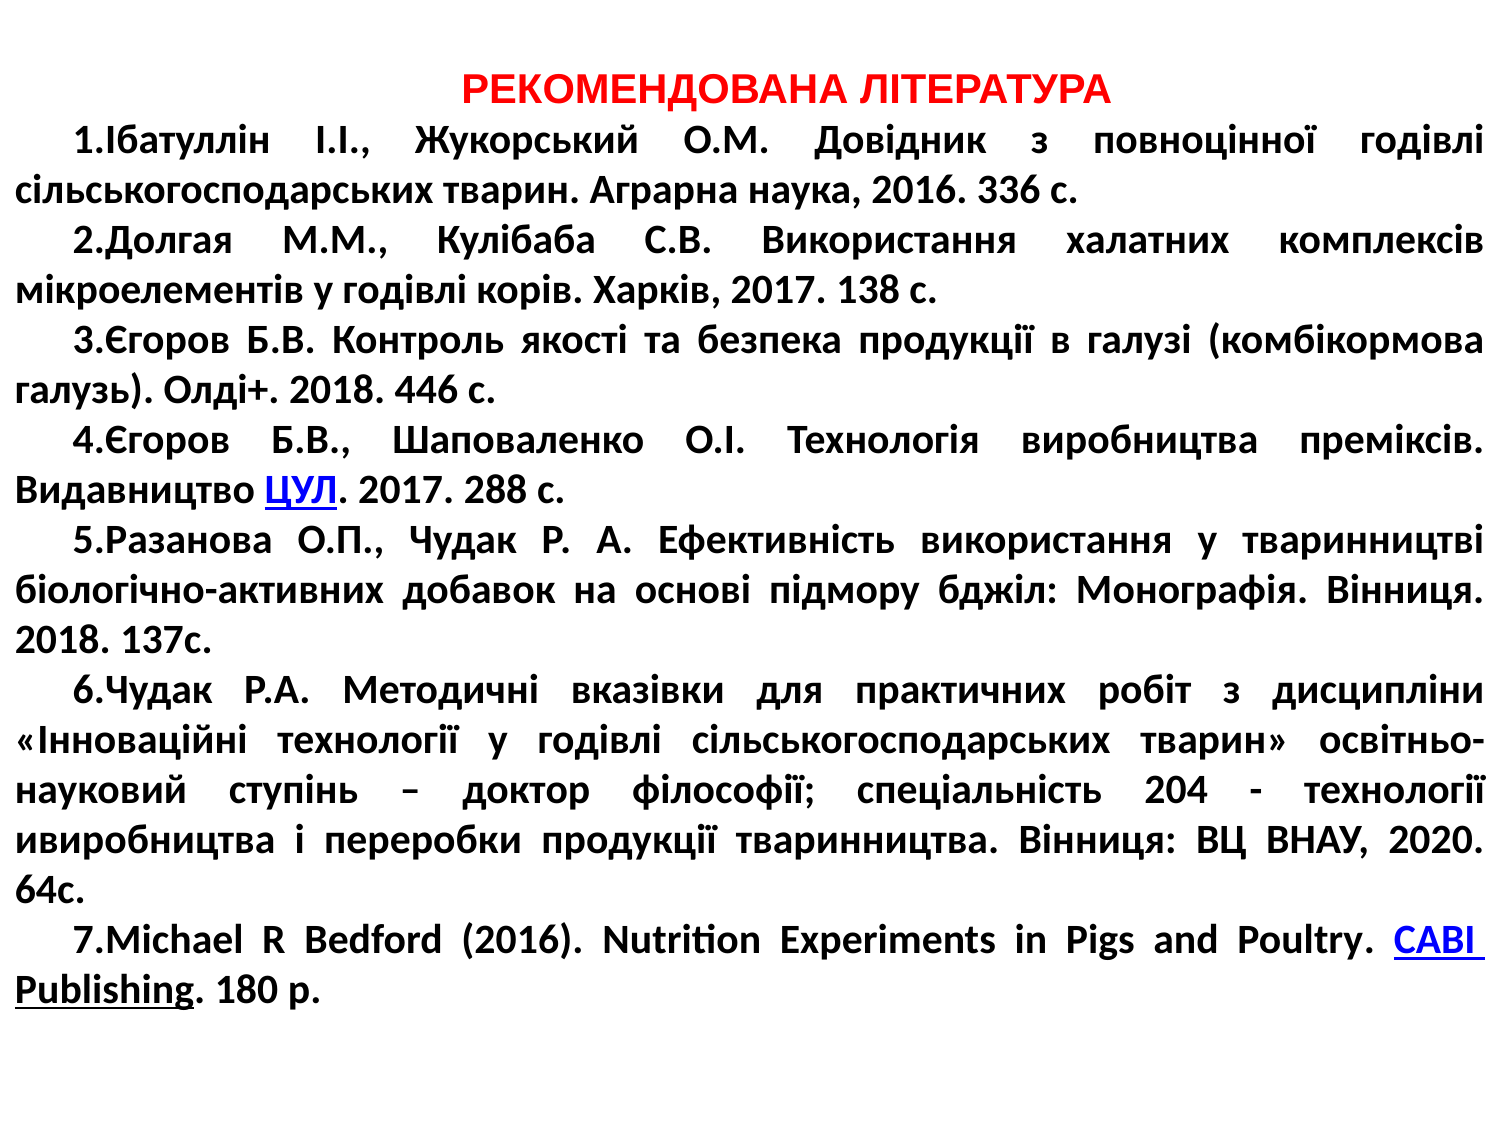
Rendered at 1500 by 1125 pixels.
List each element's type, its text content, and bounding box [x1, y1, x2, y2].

text_box РЕКОМЕНДОВАНА ЛІТЕРАТУРА Ібатуллін І.І., Жукорський О.М. Довідник з повноцінної годівлі сільськогосподарських тварин. Аграрна наука, 2016. 336 с. Долгая М.М., Кулібаба С.В. Використання халатних комплексів мікроелементів у годівлі корів. Харків, 2017. 138 с. Єгоров Б.В. Контроль якості та безпека продукції в галузі (комбікормова галузь). Олді+. 2018. 446 с. Єгоров Б.В., Шаповаленко О.І. Технологія виробництва преміксів. Видавництво ЦУЛ. 2017. 288 с. Разанова О.П., Чудак Р. А. Ефективність використання у тваринництві біологічно-активних добавок на основі підмору бджіл: Монографія. Вінниця. 2018. 137с. Чудак Р.А. Методичні вказівки для практичних робіт з дисципліни «Інноваційні технології у годівлі сільськогосподарських тварин» освітньо-науковий ступінь – доктор філософії; спеціальність 204 - технології ивиробництва і переробки продукції тваринництва. Вінниця: ВЦ ВНАУ, 2020. 64с. Michael R Bedford (2016). Nutrition Experiments in Pigs and Poultry. CABI Publishing. 180 р. [0, 54, 1500, 1065]
